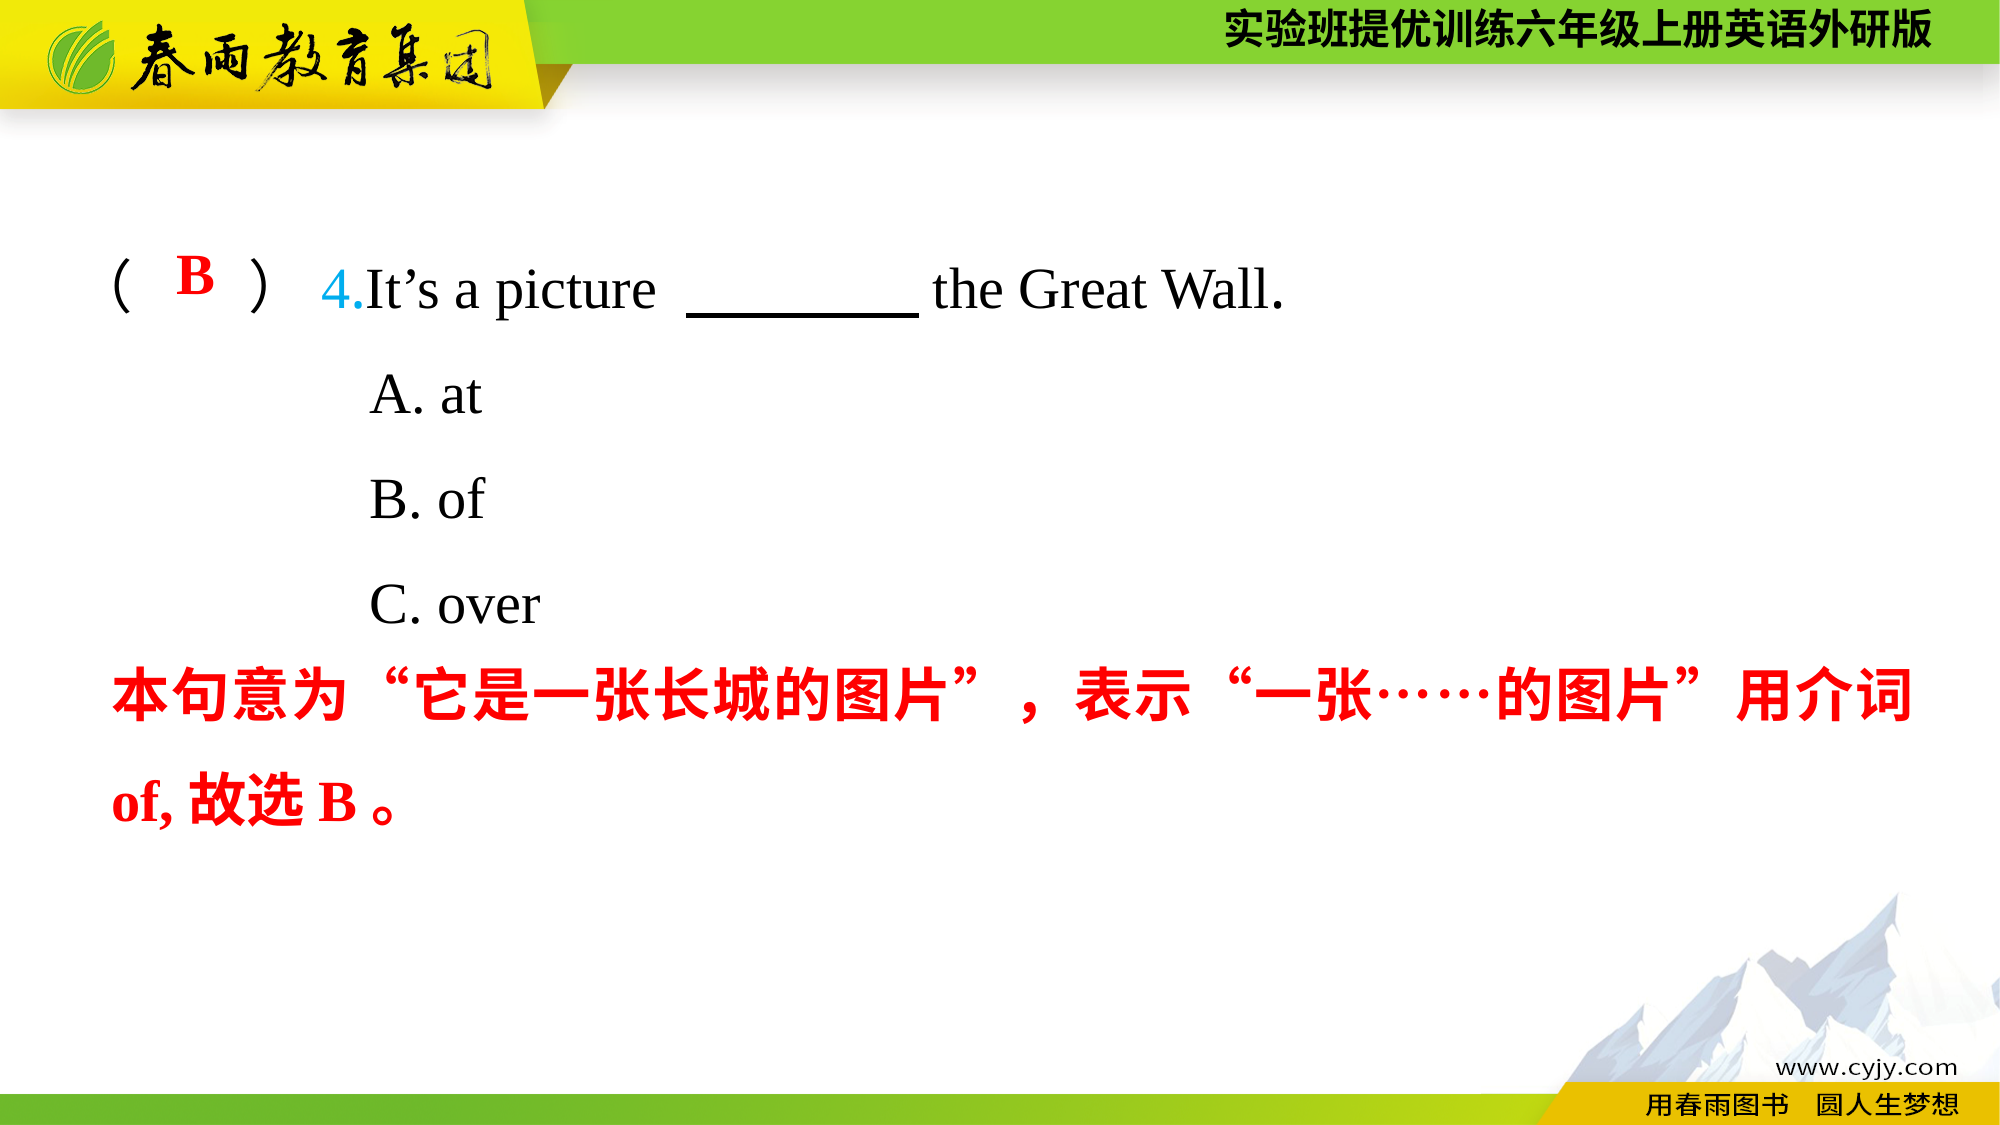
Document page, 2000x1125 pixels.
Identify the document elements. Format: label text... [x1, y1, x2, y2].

text_box B [161, 229, 231, 314]
text_box 本句意为“它是一张长城的图片”，表示“一张……的图片”用介词of,故选B。 [96, 615, 1944, 841]
list （ ）4.It’s a picture the Great Wall. A. at B. of C. over [59, 208, 1944, 635]
picture [0, 0, 2000, 1125]
